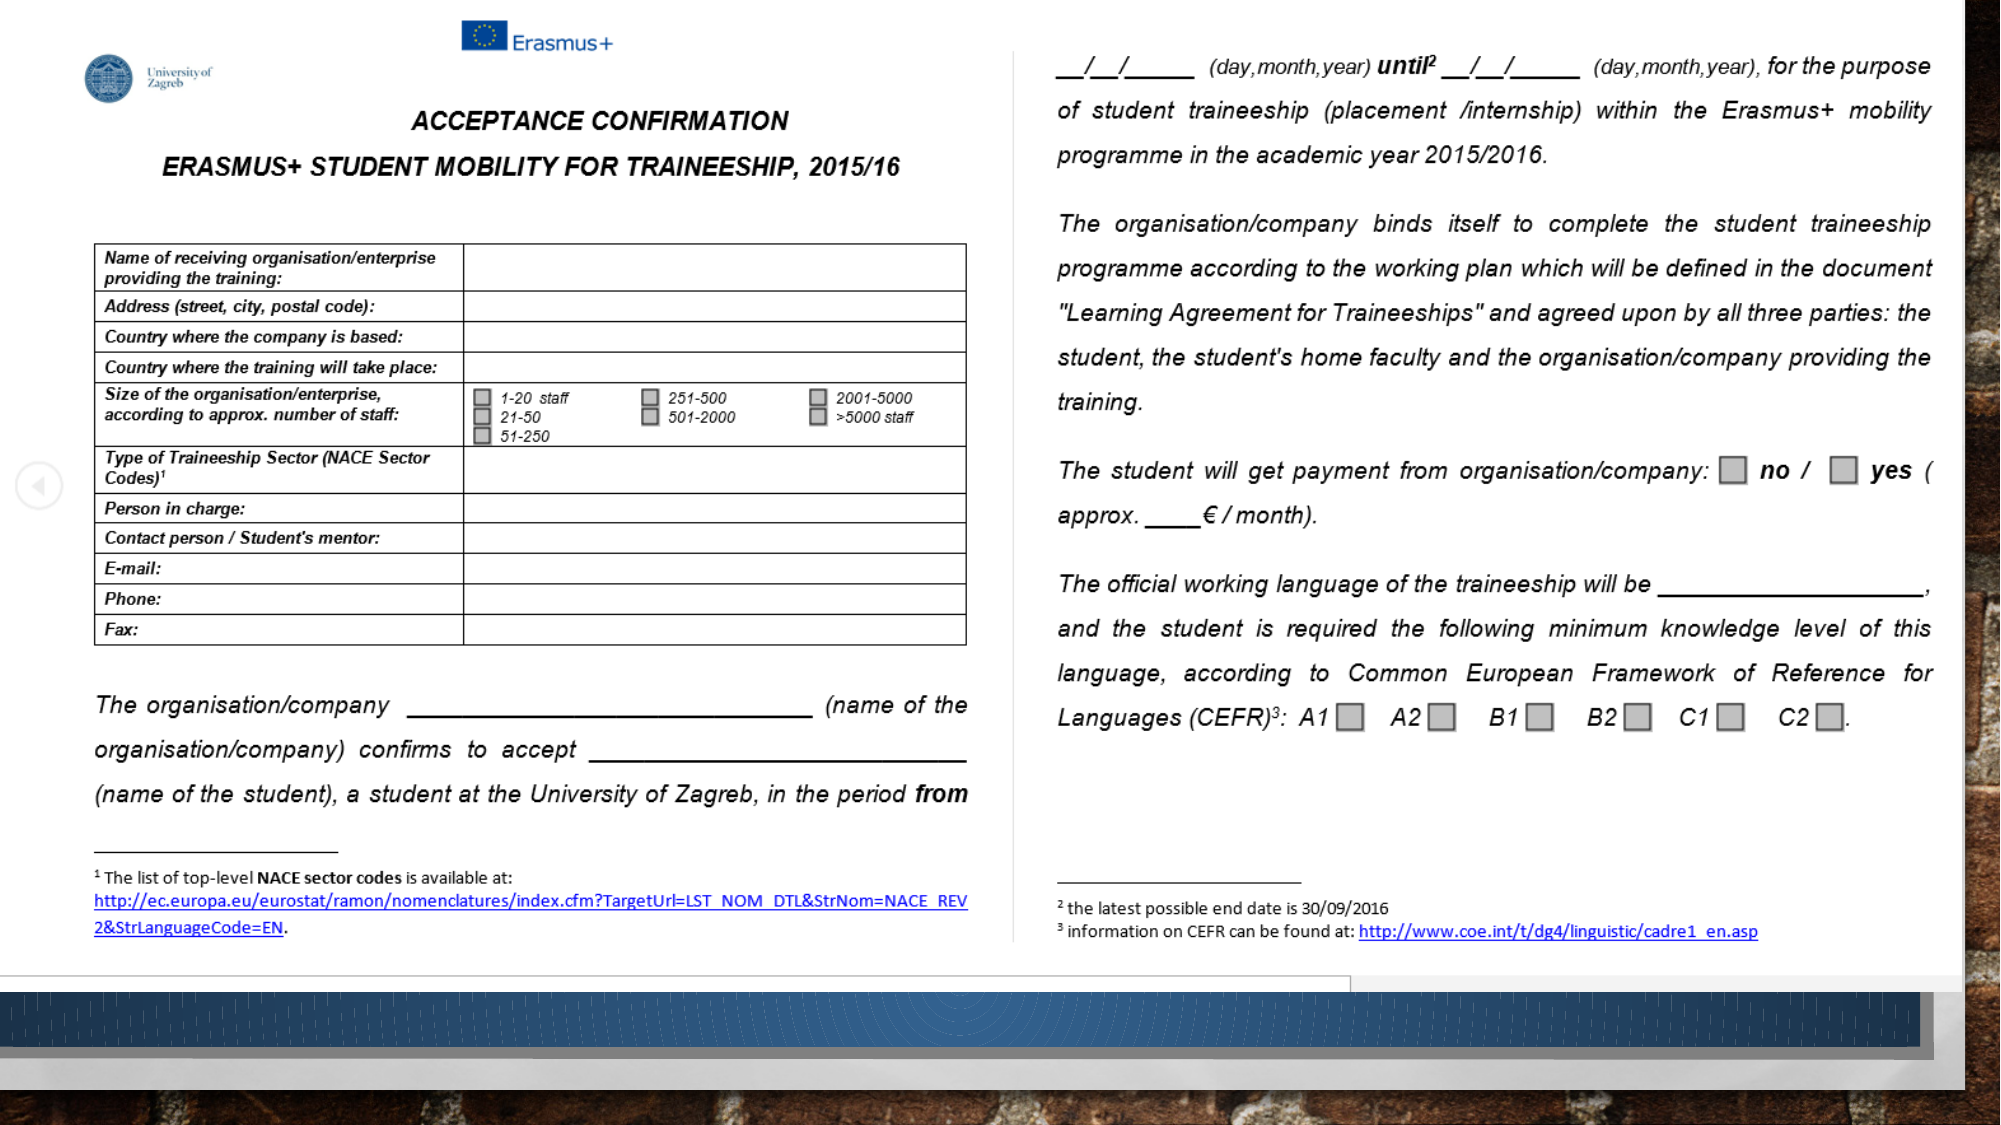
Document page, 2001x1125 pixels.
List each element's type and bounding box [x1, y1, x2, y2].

list [0, 0, 1962, 993]
picture [0, 0, 2000, 1125]
